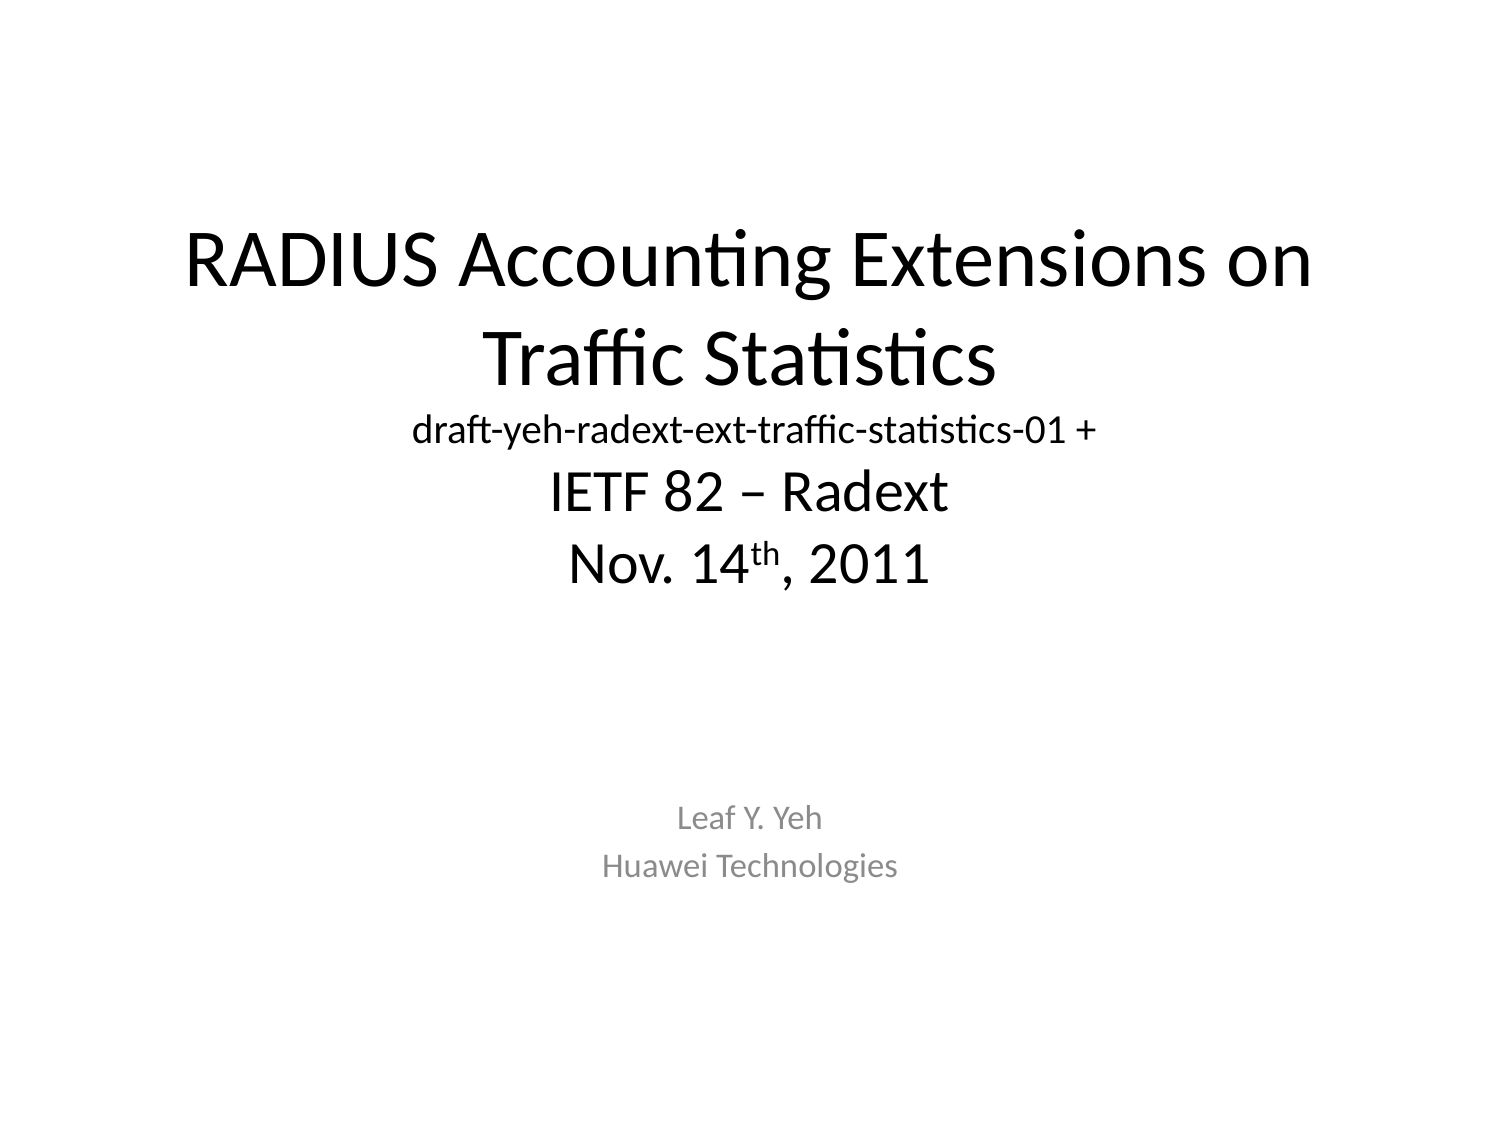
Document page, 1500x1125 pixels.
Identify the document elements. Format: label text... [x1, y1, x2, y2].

subtitle Leaf Y. Yeh Huawei Technologies [225, 786, 1275, 894]
title RADIUS Accounting Extensions on Traffic Statistics draft-yeh-radext-ext-traffic-statistics-01 + IETF 82 – Radext Nov. 14th, 2011 [112, 196, 1388, 603]
